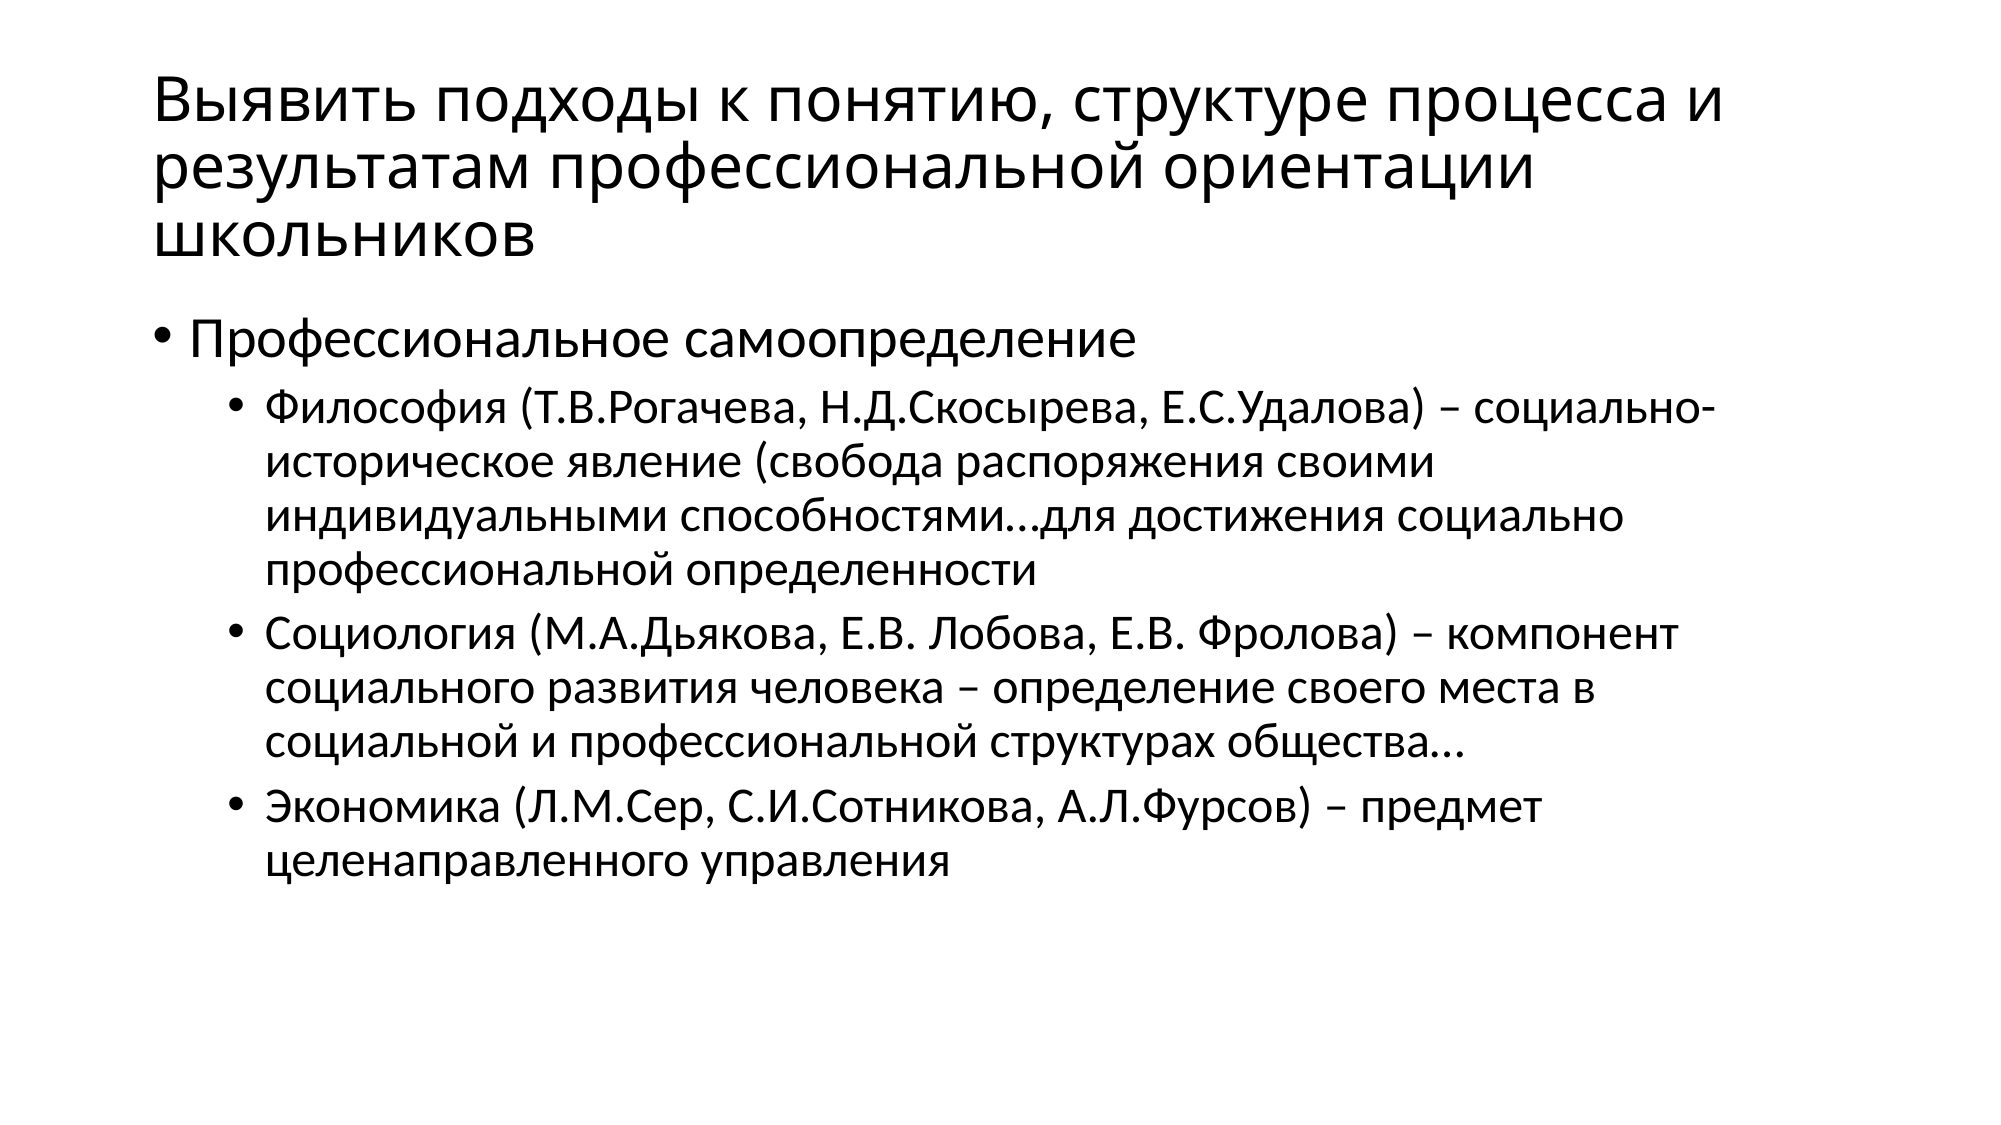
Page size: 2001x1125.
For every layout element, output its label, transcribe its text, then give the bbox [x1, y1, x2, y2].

title Выявить подходы к понятию, структуре процесса и результатам профессиональной ориентации школьников [137, 59, 1863, 278]
list Профессиональное самоопределение Философия (Т.В.Рогачева, Н.Д.Скосырева, Е.С.Удалова) – социально-историческое явление (свобода распоряжения своими индивидуальными способностями…для достижения социально профессиональной определенности Социология (М.А.Дьякова, Е.В. Лобова, Е.В. Фролова) – компонент социального развития человека – определение своего места в социальной и профессиональной структурах общества… Экономика (Л.М.Сер, С.И.Сотникова, А.Л.Фурсов) – предмет целенаправленного управления [137, 299, 1863, 1014]
